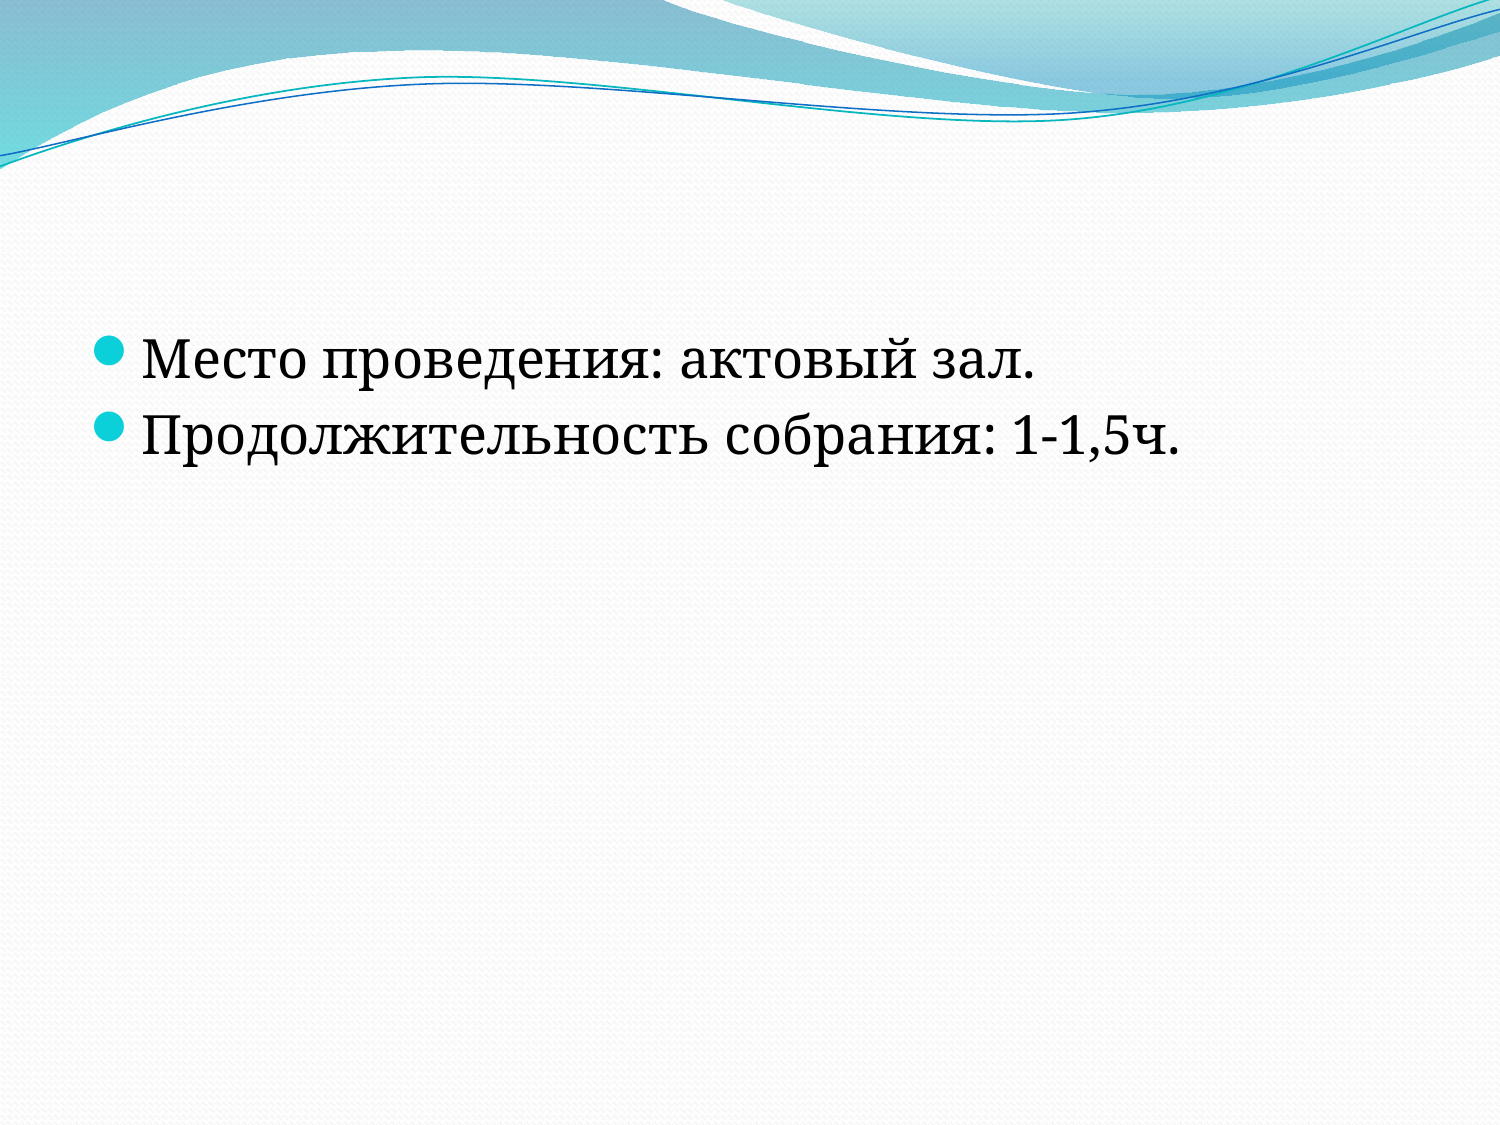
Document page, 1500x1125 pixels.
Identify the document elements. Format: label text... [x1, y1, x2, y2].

list Место проведения: актовый зал. Продолжительность собрания: 1-1,5ч. [75, 317, 1425, 1038]
